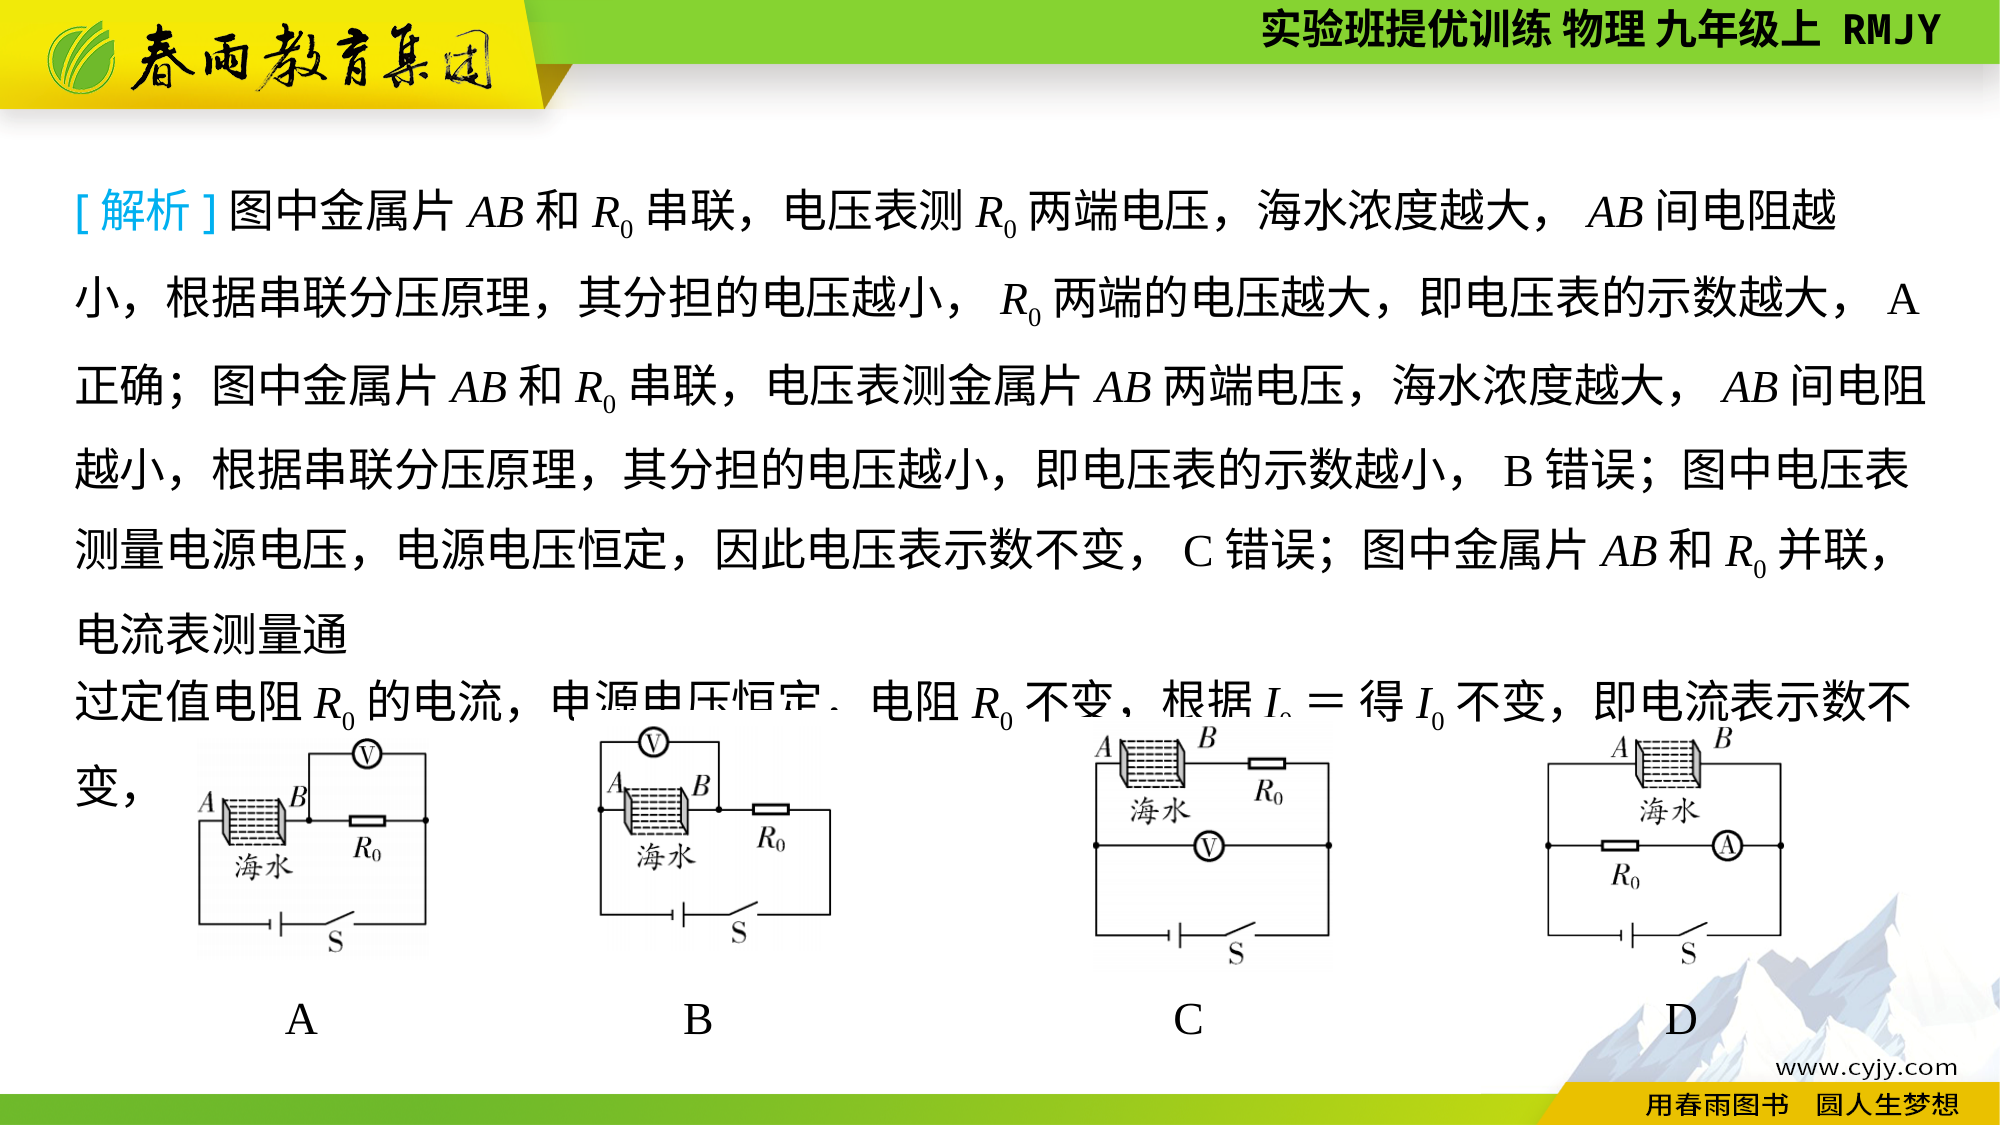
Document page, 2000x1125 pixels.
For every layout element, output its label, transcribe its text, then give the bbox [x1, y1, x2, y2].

picture [0, 0, 2000, 1125]
text_box A B C D [59, 953, 1944, 1052]
